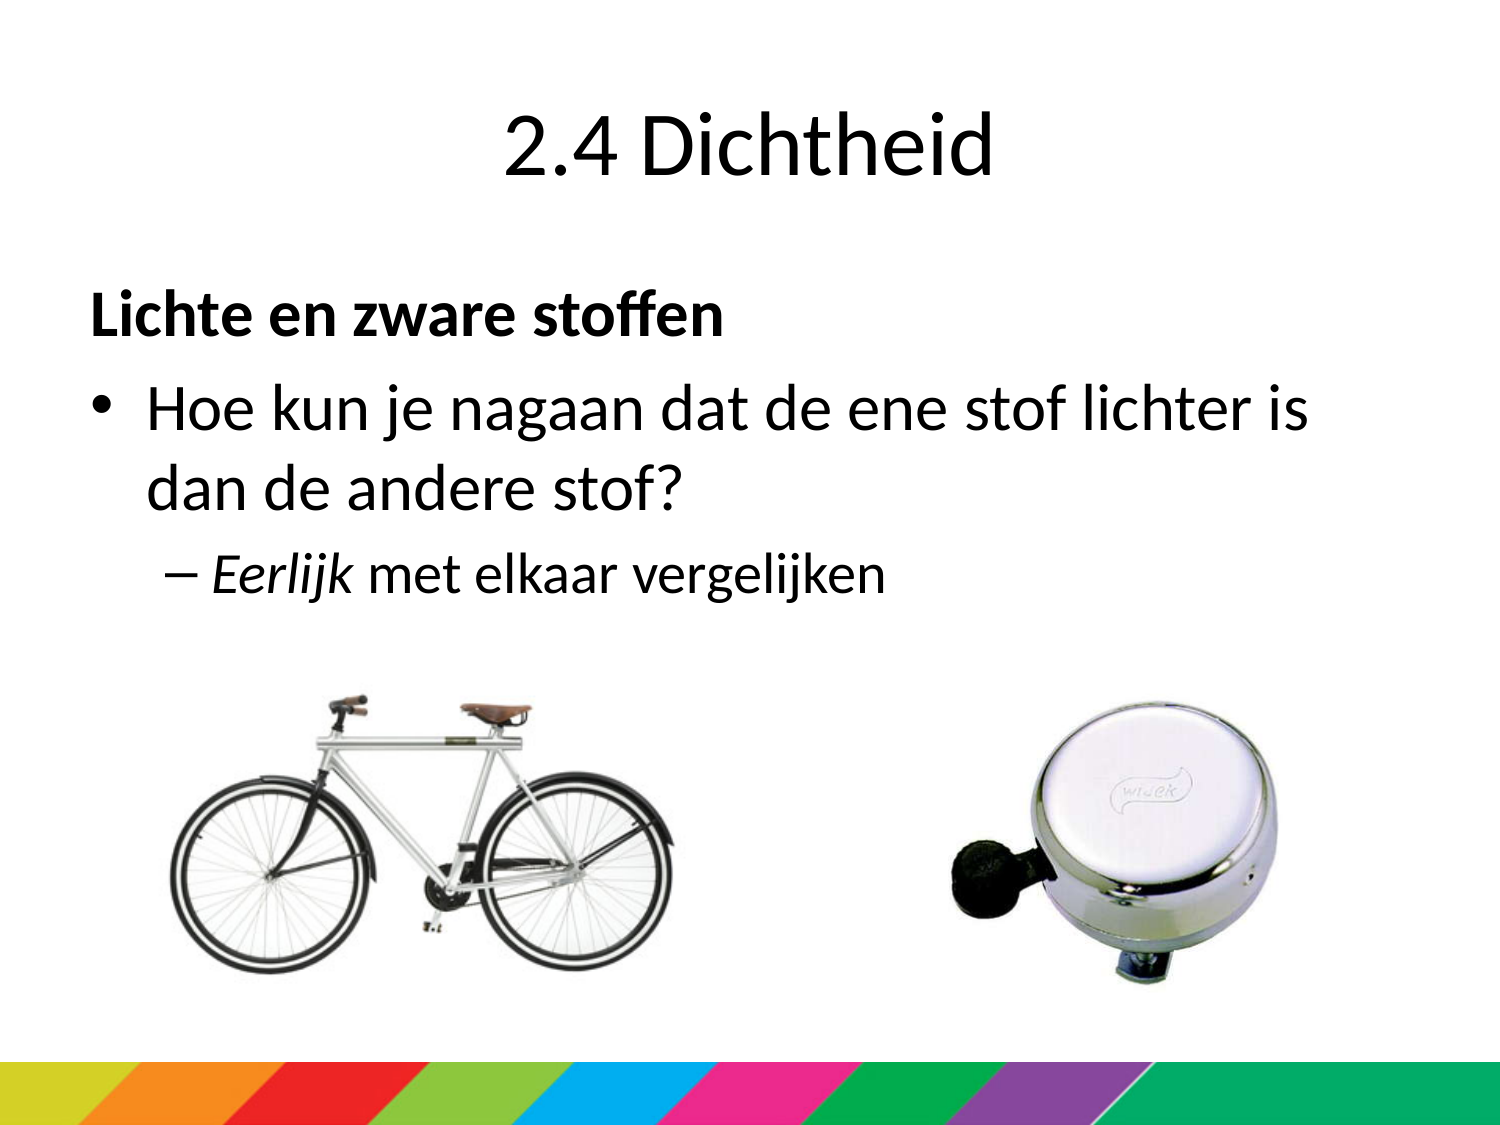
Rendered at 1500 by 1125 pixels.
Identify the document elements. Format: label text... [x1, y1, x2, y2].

picture [656, 1062, 1500, 1125]
list Lichte en zware stoffen Hoe kun je nagaan dat de ene stof lichter is dan de andere stof? Eerlijk met elkaar vergelijken [75, 262, 1425, 1005]
picture [147, 673, 695, 1006]
title 2.4 Dichtheid [75, 45, 1425, 233]
picture [907, 671, 1341, 1008]
picture [0, 1062, 574, 1125]
